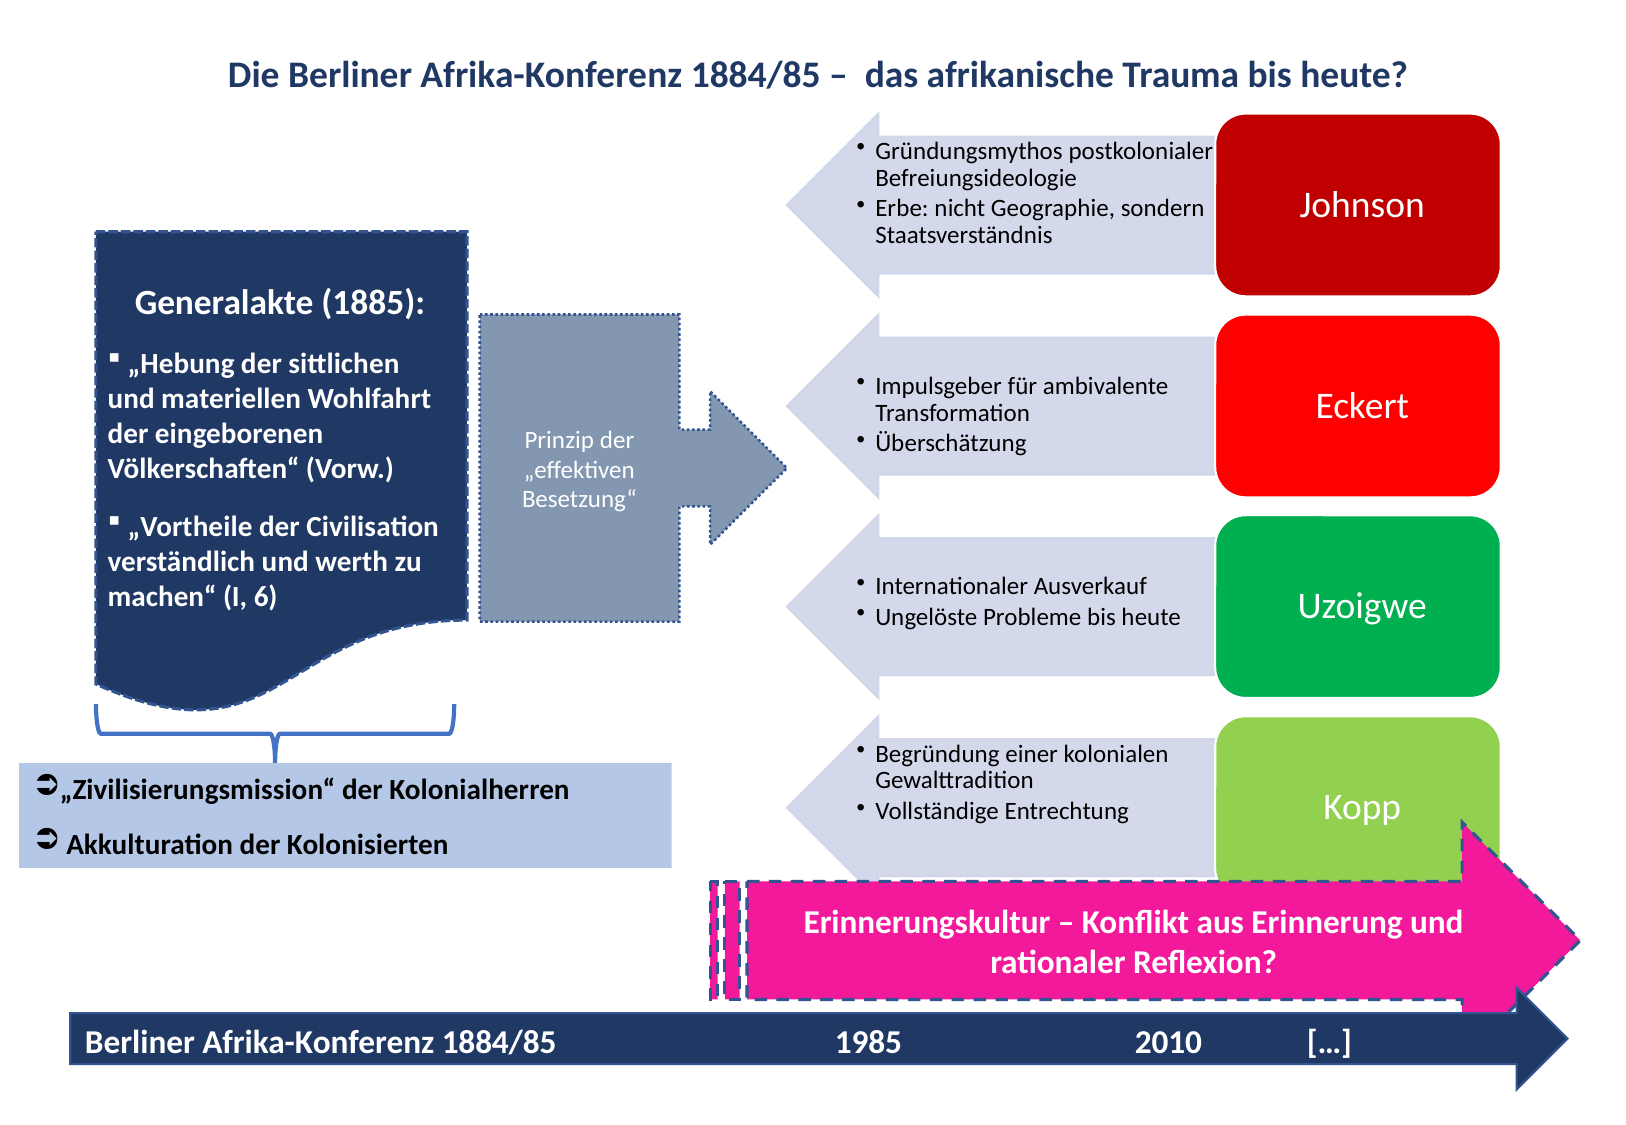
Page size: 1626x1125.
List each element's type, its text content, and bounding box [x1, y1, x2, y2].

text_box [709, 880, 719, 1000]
text_box Erinnerungskultur – Konflikt aus Erinnerung und rationaler Reflexion? [746, 859, 1582, 1012]
text_box „Zivilisierungsmission“ der Kolonialherren Akkulturation der Kolonisierten [19, 763, 672, 868]
text_box Erinnerungskultur – Konflikt aus Erinnerung und rationaler Reflexion? [724, 880, 741, 1000]
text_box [786, 515, 1501, 900]
text_box Prinzip der „effektiven Besetzung“ [478, 313, 786, 623]
text_box Berliner Afrika-Konferenz 1884/85 1985 2010 […] [69, 985, 1569, 1093]
text_box Die Berliner Afrika-Konferenz 1884/85 – das afrikanische Trauma bis heute? [108, 42, 1530, 103]
text_box [95, 704, 455, 763]
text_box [786, 113, 1501, 498]
text_box Generalakte (1885): „Hebung der sittlichen und materiellen Wohlfahrt der eingeborenen Völkerschaften“ (Vorw.) „Vortheile der Civilisation verständlich und werth zu machen“ (I, 6) [94, 230, 468, 704]
